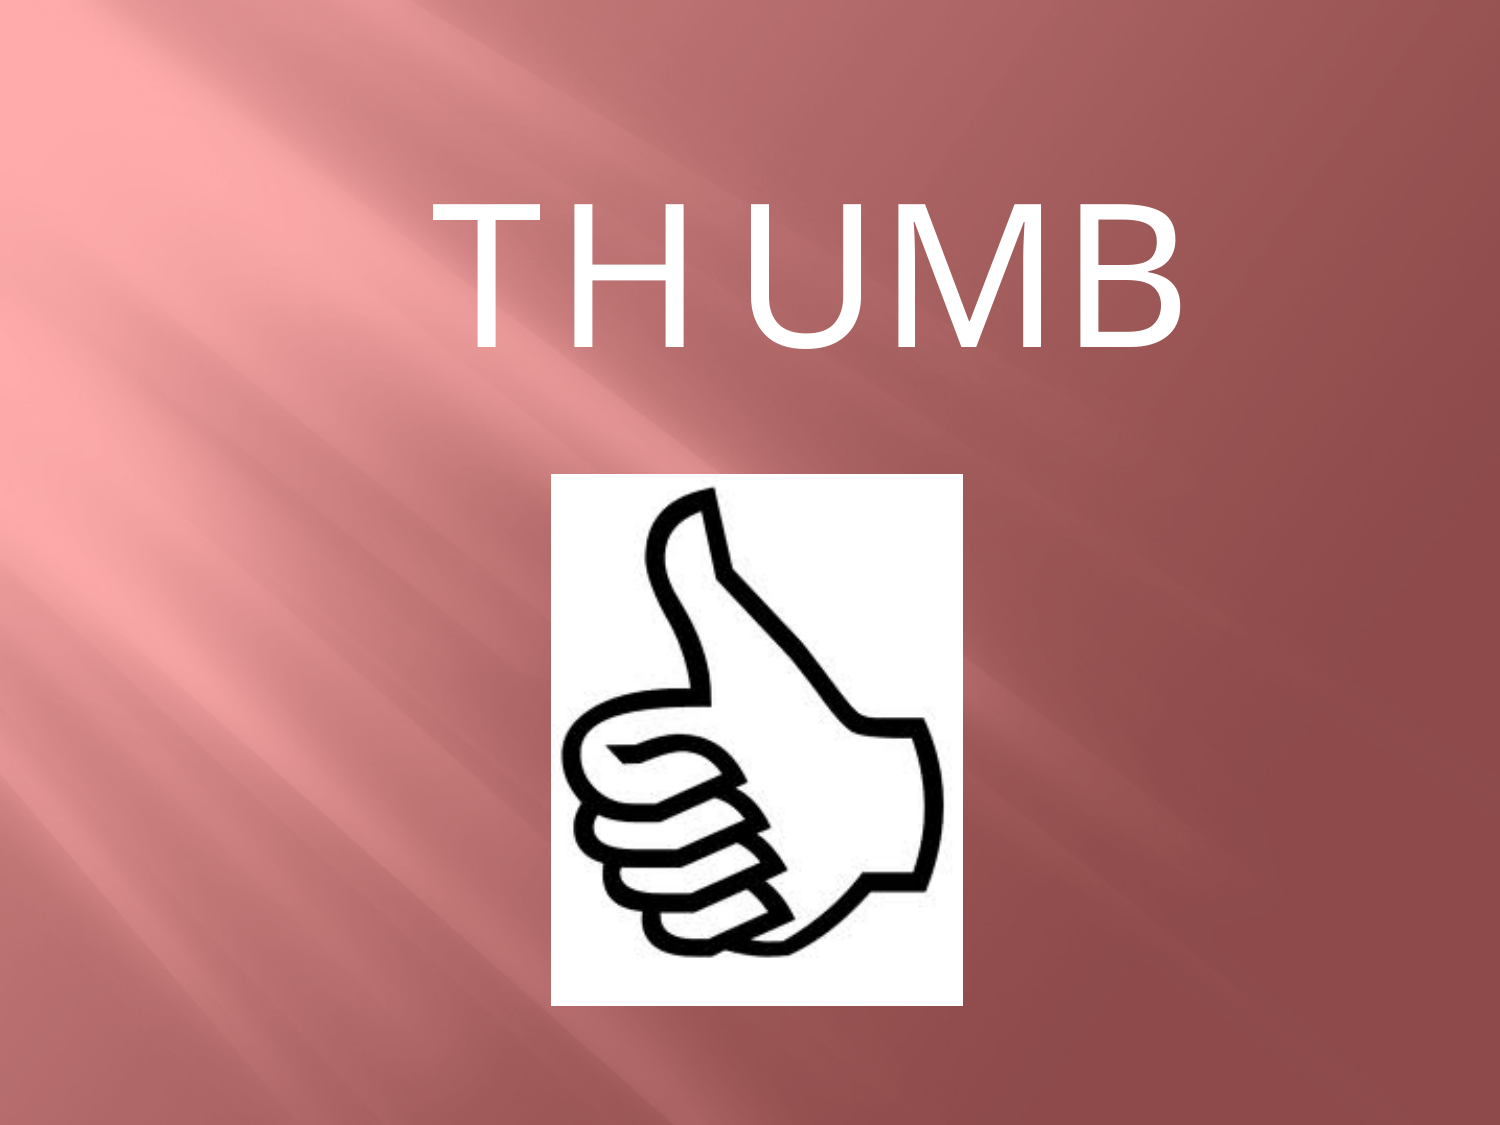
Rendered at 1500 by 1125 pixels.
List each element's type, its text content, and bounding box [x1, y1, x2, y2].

text_box T [416, 140, 541, 396]
text_box H [541, 140, 718, 396]
text_box UMB [718, 140, 1206, 396]
picture [551, 474, 963, 1007]
